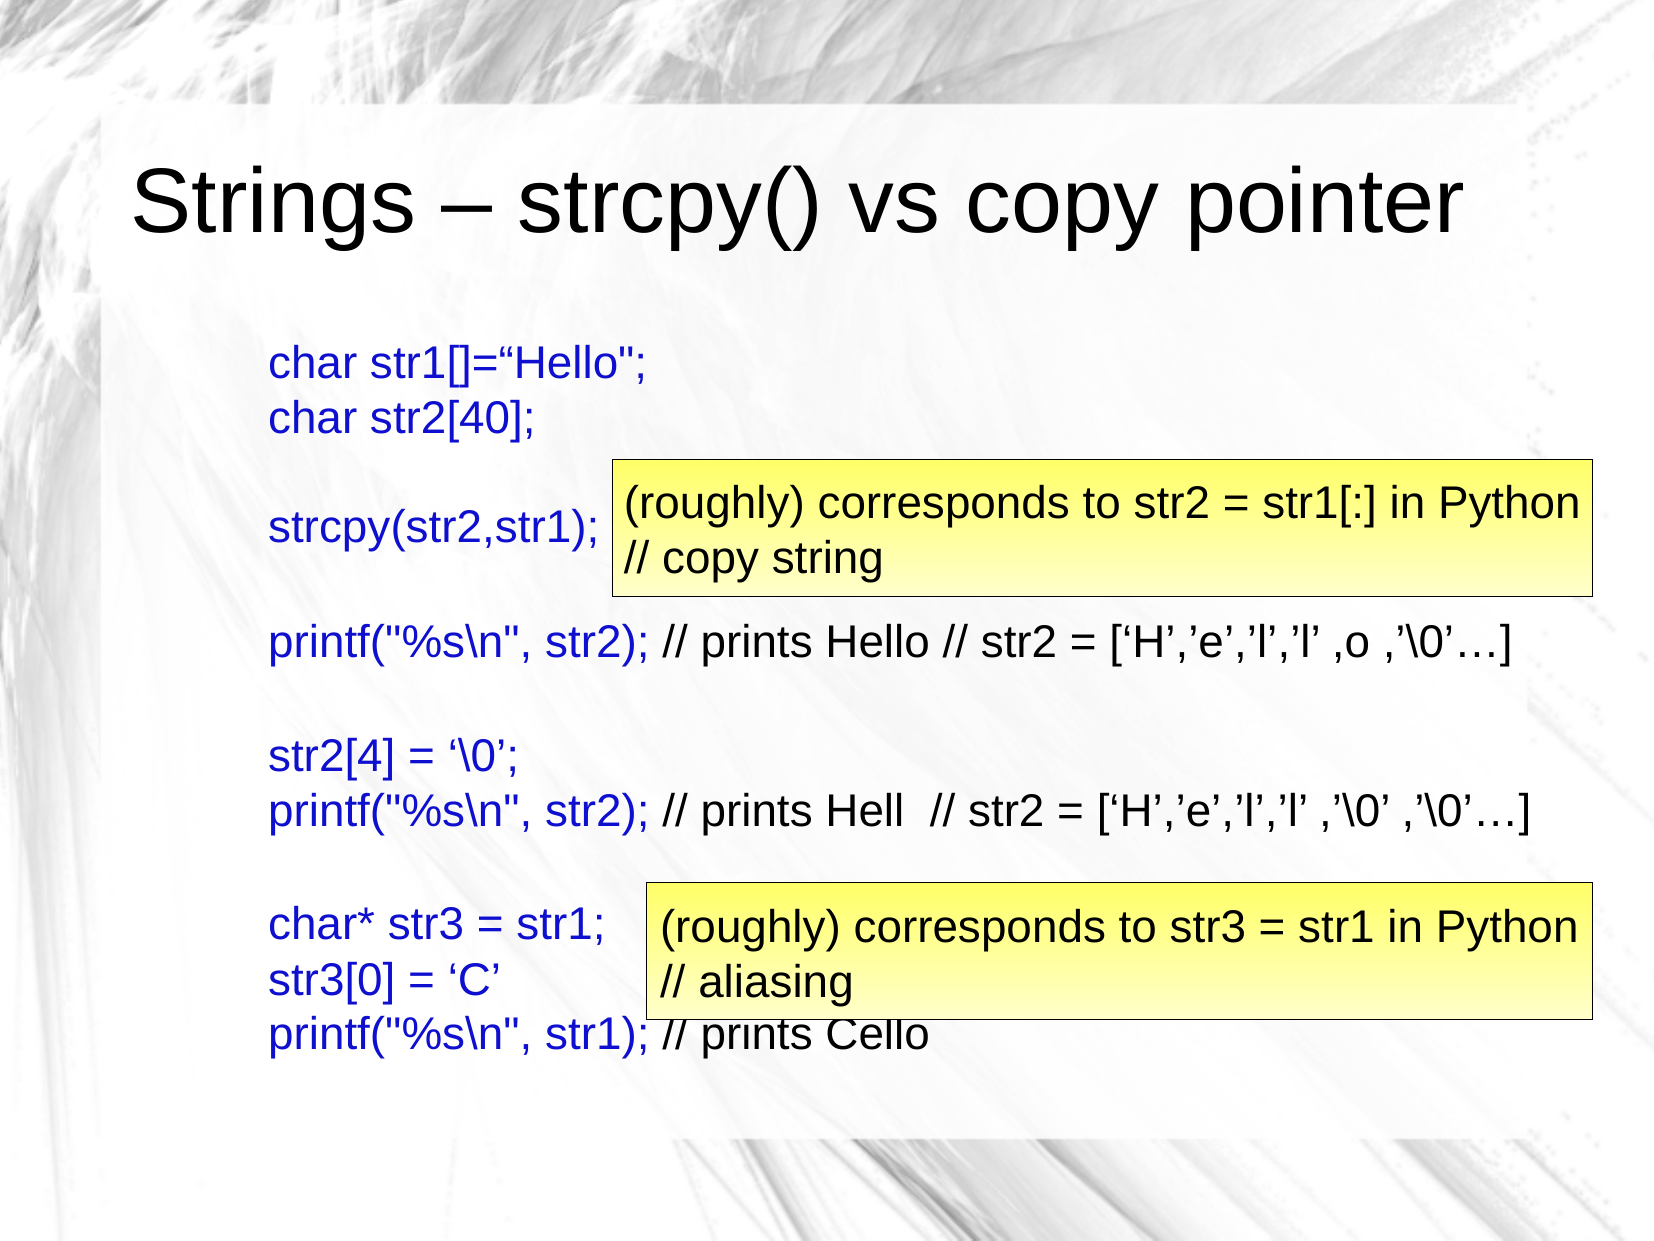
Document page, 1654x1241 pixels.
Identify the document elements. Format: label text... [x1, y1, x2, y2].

title Strings – strcpy() vs copy pointer [118, 93, 1506, 299]
text_box (roughly) corresponds to str2 = str1[:] in Python // copy string [612, 459, 1593, 597]
text_box (roughly) corresponds to str3 = str1 in Python // aliasing [646, 882, 1593, 1020]
picture [0, 0, 1654, 1241]
list char str1[]=“Hello"; char str2[40]; strcpy(str2,str1); printf("%s\n", str2); // prints Hello // str2 = [‘H’,’e’,’l’,’l’ ,o ,’\0’…] str2[4] = ‘\0’; printf("%s\n", str2); // prints Hell // str2 = [‘H’,’e’,’l’,’l’ ,’\0’ ,’\0’…] char* str3 = str1; str3[0] = ‘C’ printf("%s\n", str1); // prints Cello [118, 332, 1571, 1121]
